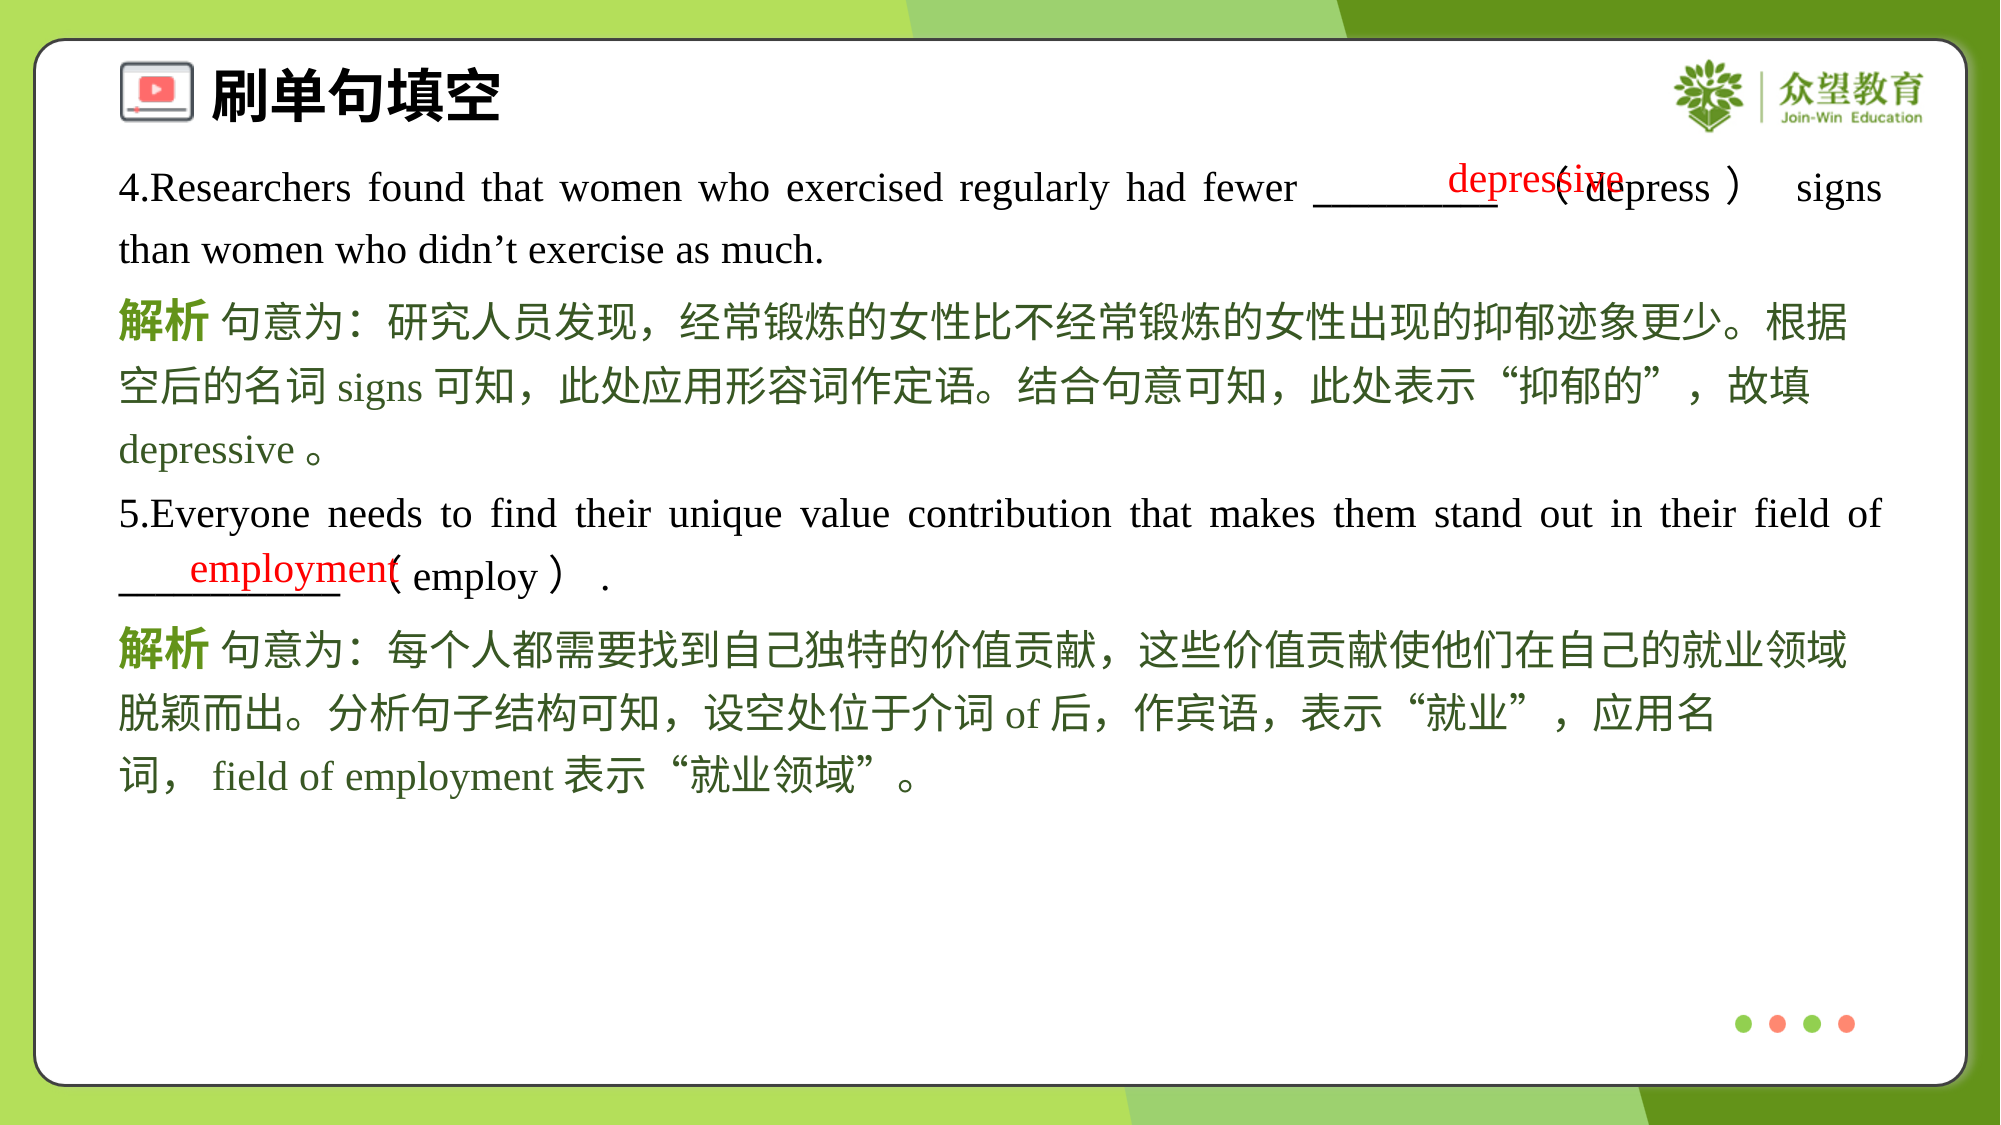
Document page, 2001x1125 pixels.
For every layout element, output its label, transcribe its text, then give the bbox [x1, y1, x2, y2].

text_box 4.Researchers found that women who exercised regularly had fewer __________ （depress） signs than women who didn’t exercise as much. [118, 146, 1883, 267]
text_box depressive [1443, 138, 1629, 197]
text_box 解析 句意为：每个人都需要找到自己独特的价值贡献，这些价值贡献使他们在自己的就业领域脱颖而出。分析句子结构可知，设空处位于介词of后，作宾语，表示“就业”，应用名词，field of employment表示“就业领域”。 [118, 605, 1883, 795]
text_box 5.Everyone needs to find their unique value contribution that makes them stand out in their field of ____________ （employ）. [118, 473, 1883, 594]
text_box 解析 句意为：研究人员发现，经常锻炼的女性比不经常锻炼的女性出现的抑郁迹象更少。根据空后的名词signs可知，此处应用形容词作定语。结合句意可知，此处表示“抑郁的”，故填depressive。 [118, 278, 1883, 468]
text_box employment [185, 527, 404, 586]
picture [0, 0, 2000, 1125]
